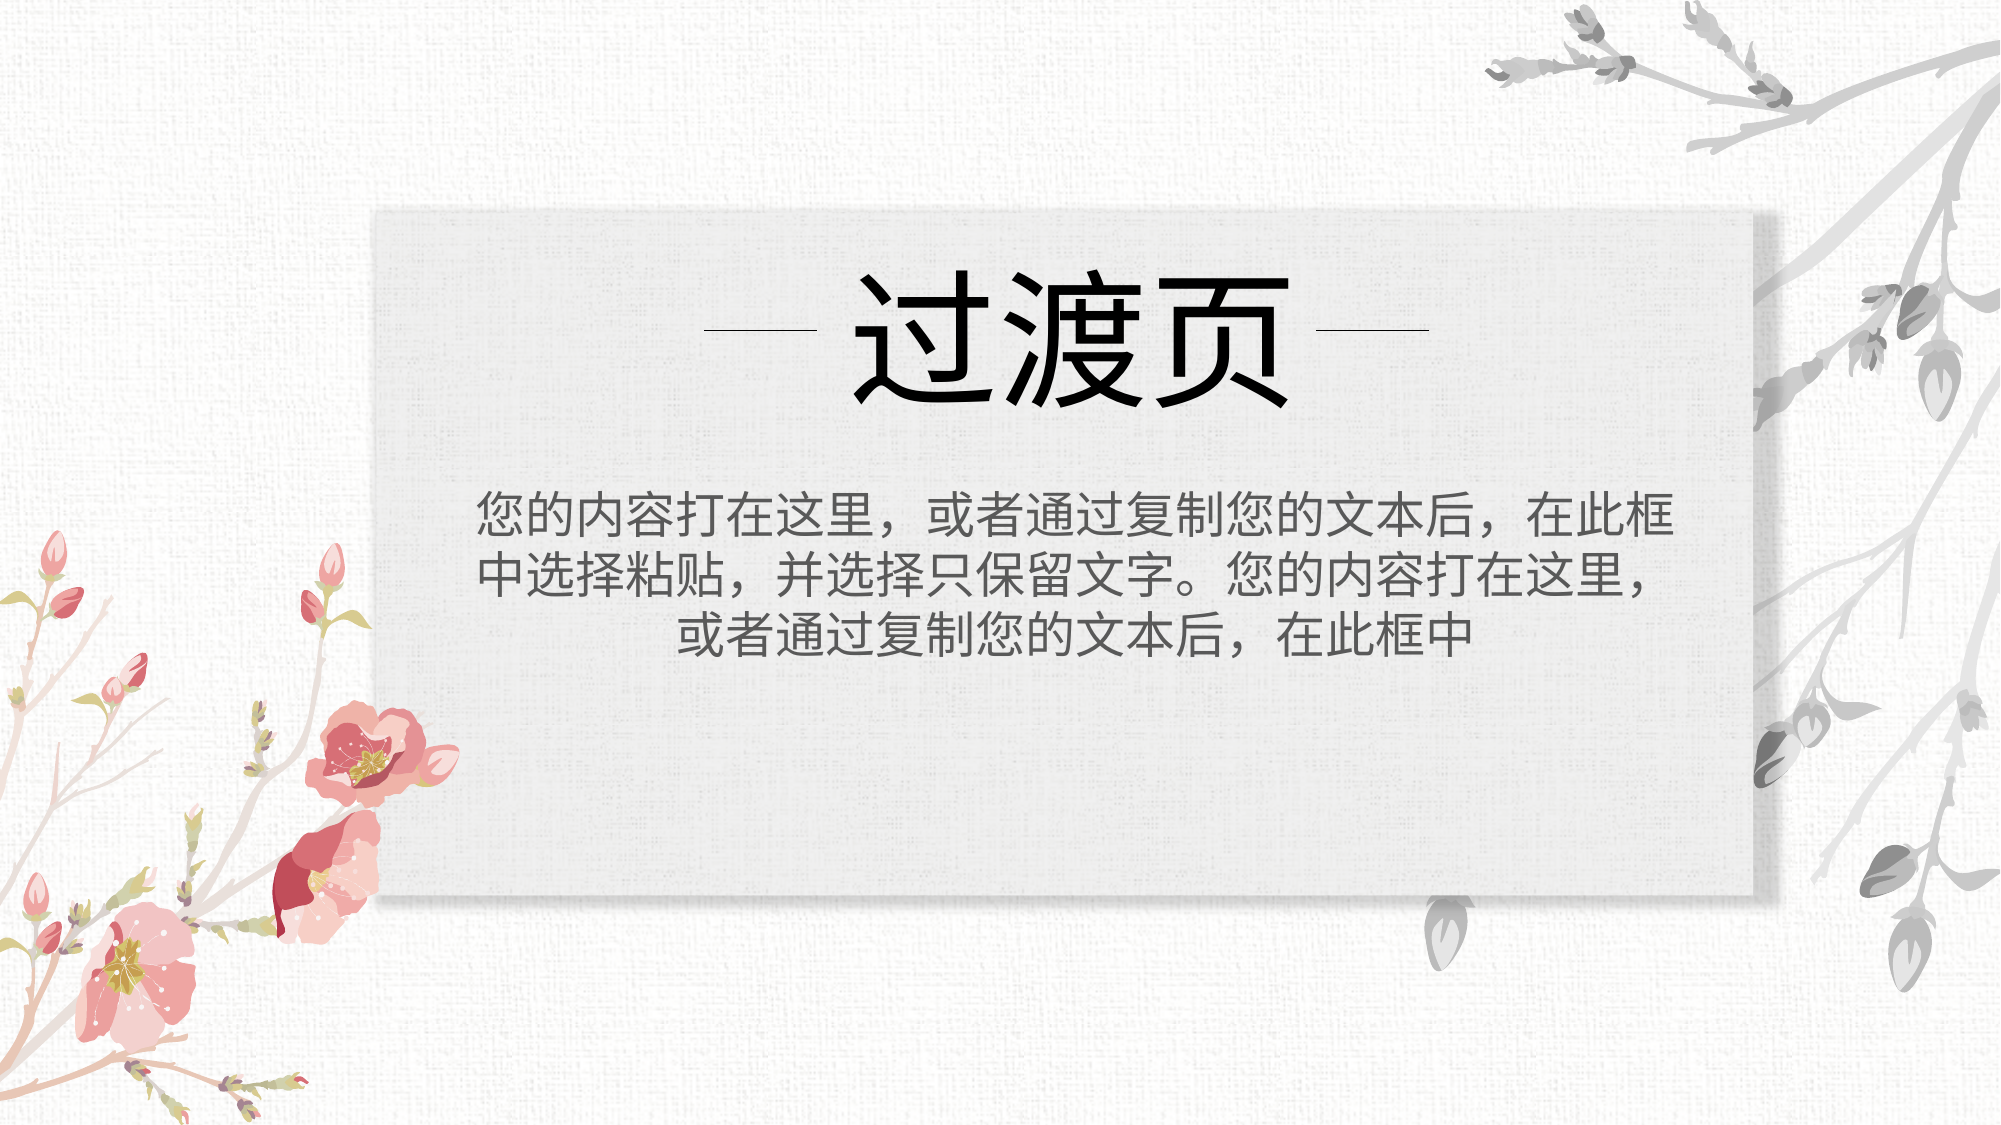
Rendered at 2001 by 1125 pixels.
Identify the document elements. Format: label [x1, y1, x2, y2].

picture [0, 529, 460, 1125]
text_box [376, 212, 1754, 896]
text_box [703, 238, 1430, 436]
picture [1275, 0, 2000, 993]
